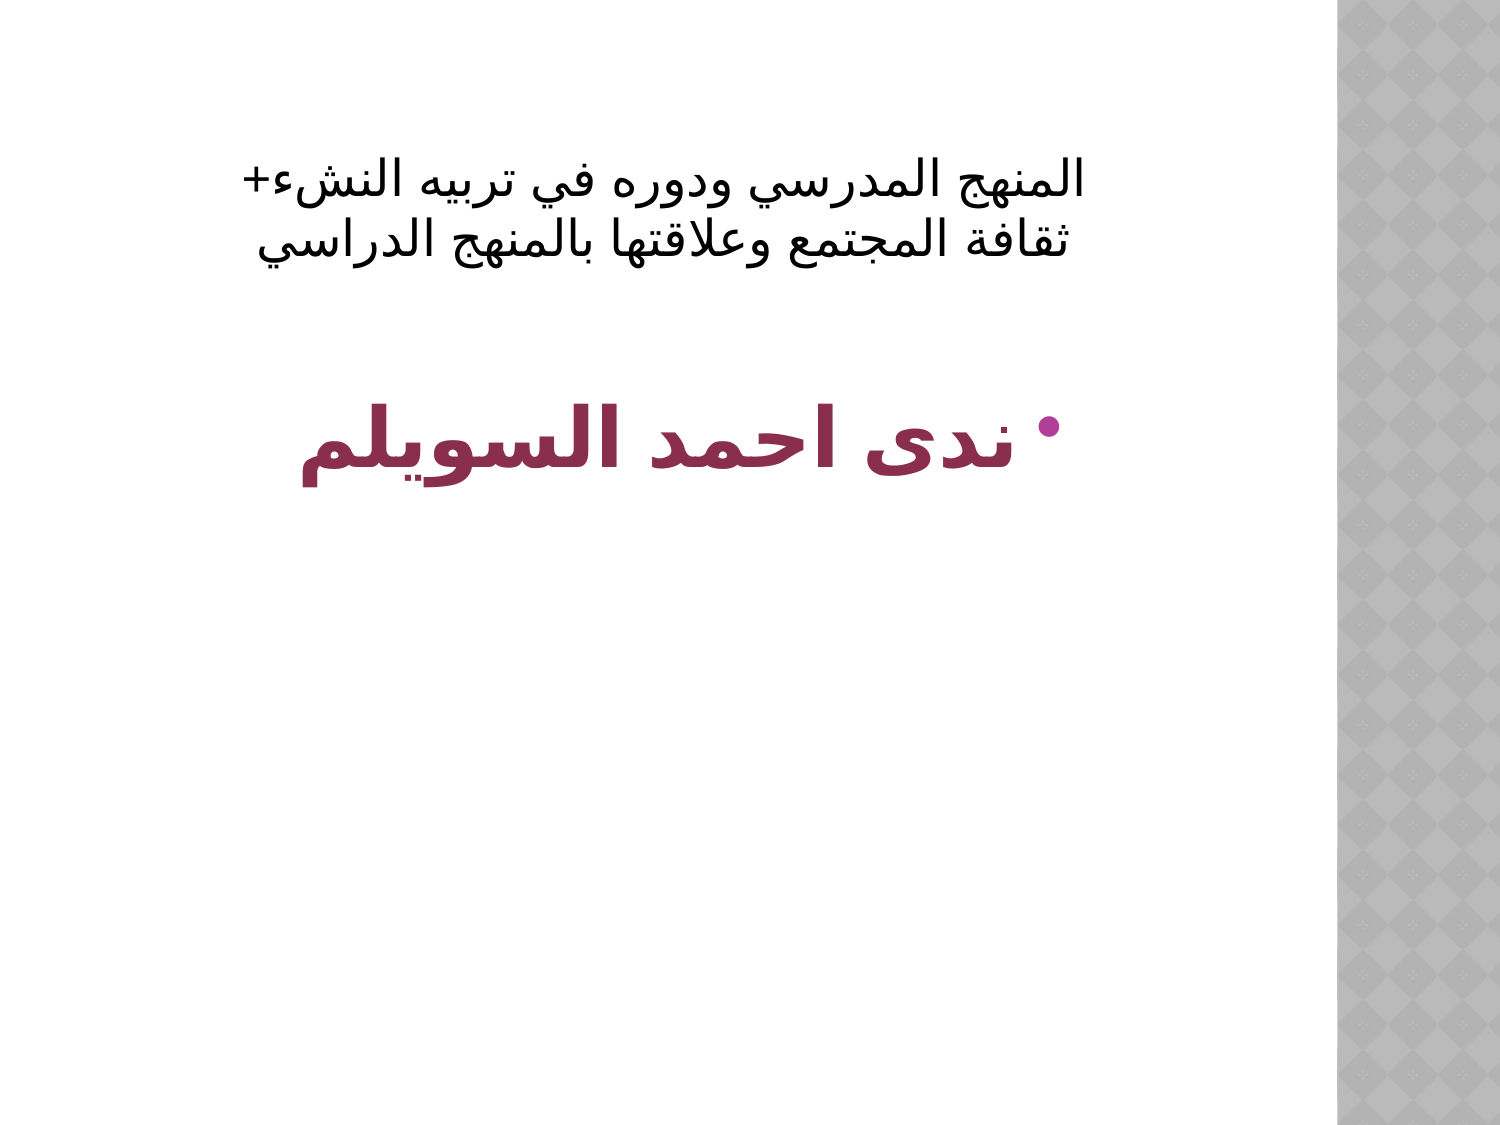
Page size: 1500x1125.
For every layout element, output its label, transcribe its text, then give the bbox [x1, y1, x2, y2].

list ندى احمد السويلم [75, 264, 1263, 1059]
title المنهج المدرسي ودوره في تربيه النشء+ ثقافة المجتمع وعلاقتها بالمنهج الدراسي [70, 140, 1258, 329]
